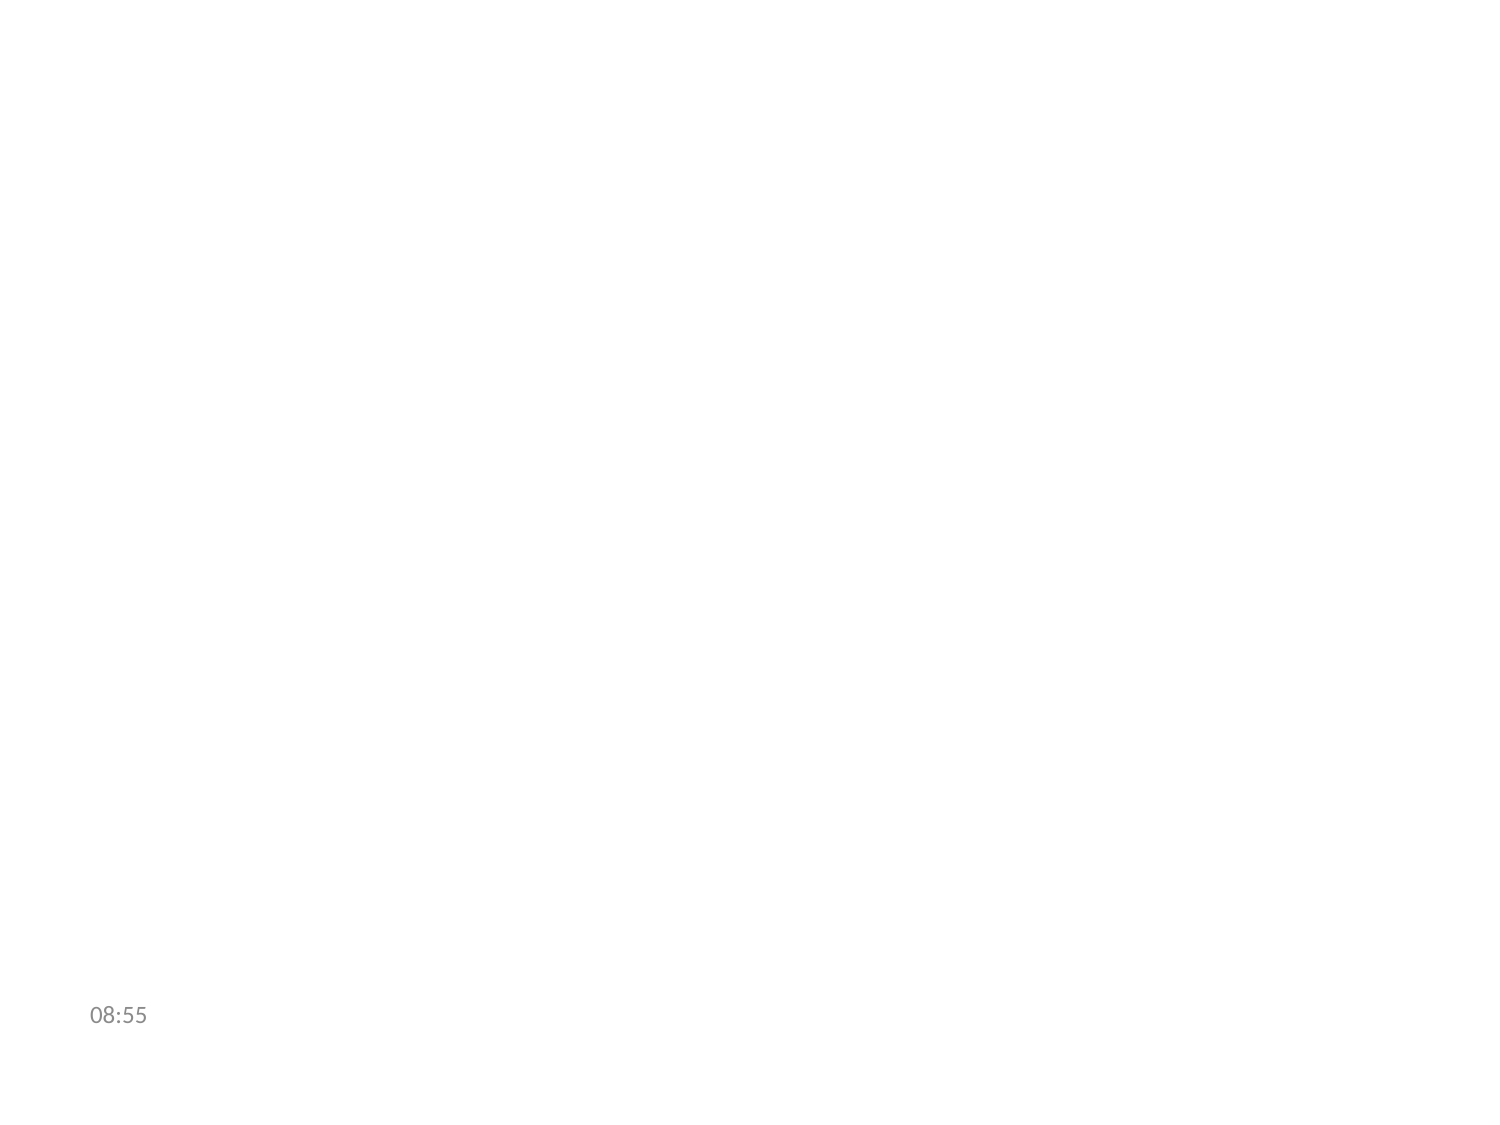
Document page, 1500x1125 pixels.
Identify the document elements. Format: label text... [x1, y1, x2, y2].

text_box 15:35 [75, 983, 425, 1044]
